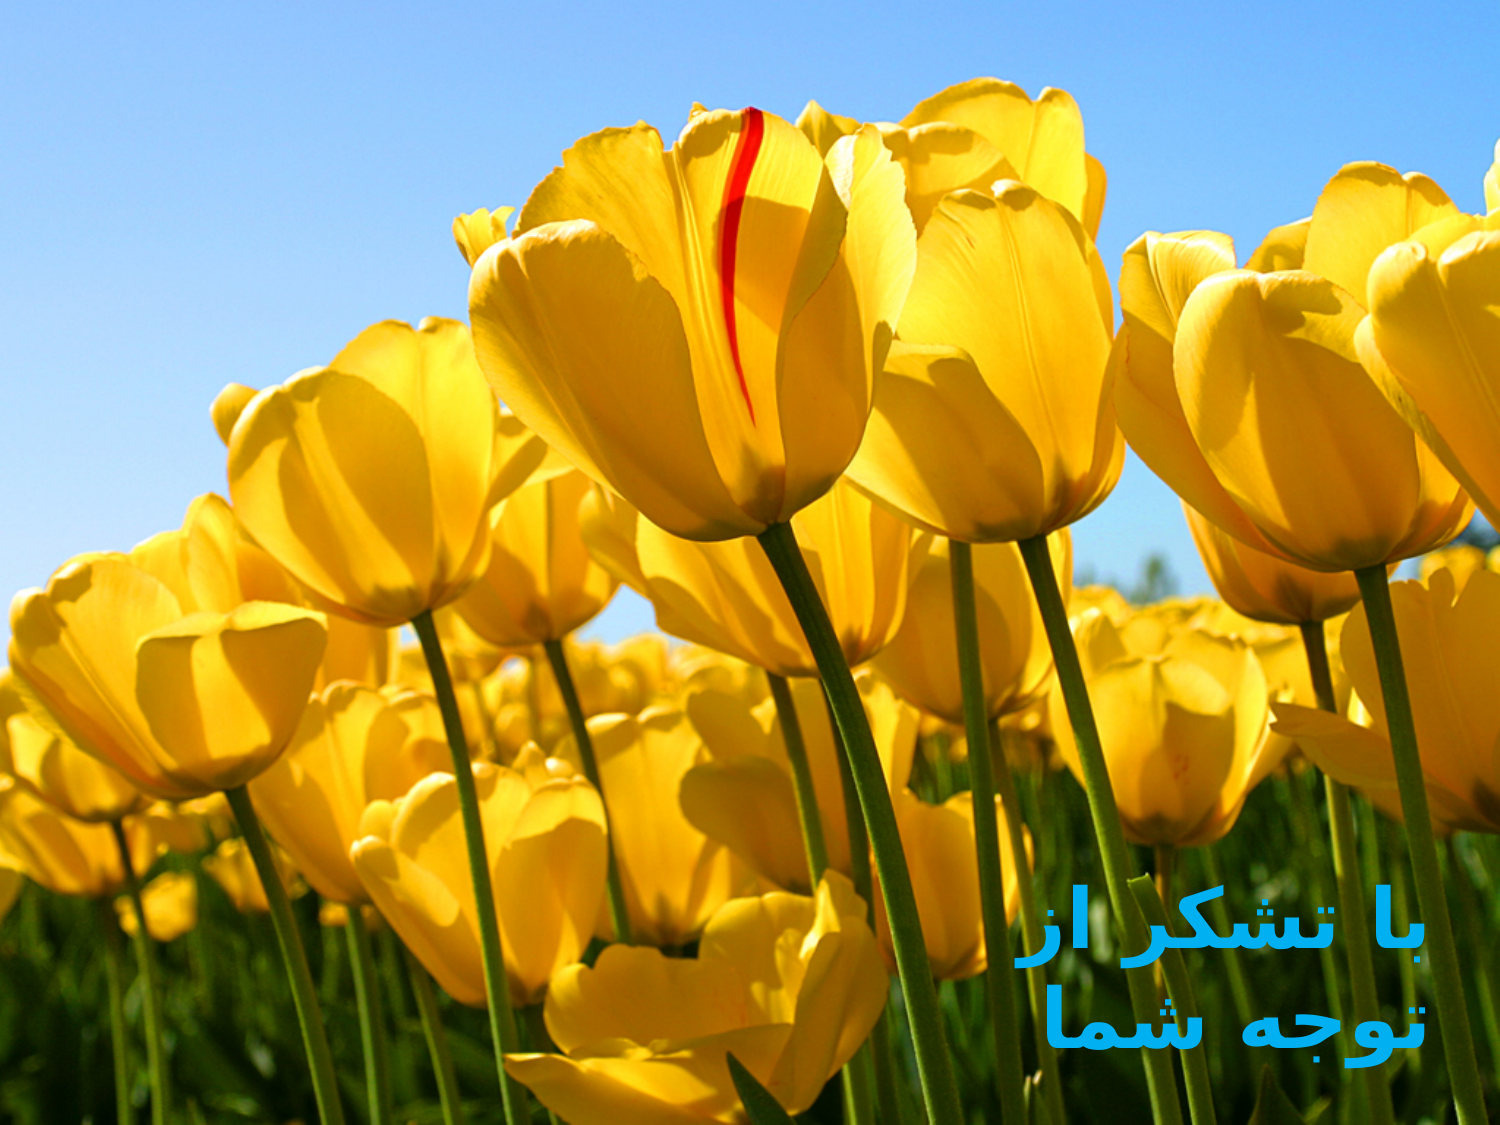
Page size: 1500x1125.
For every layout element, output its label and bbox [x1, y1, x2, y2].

list [0, 0, 1500, 1125]
